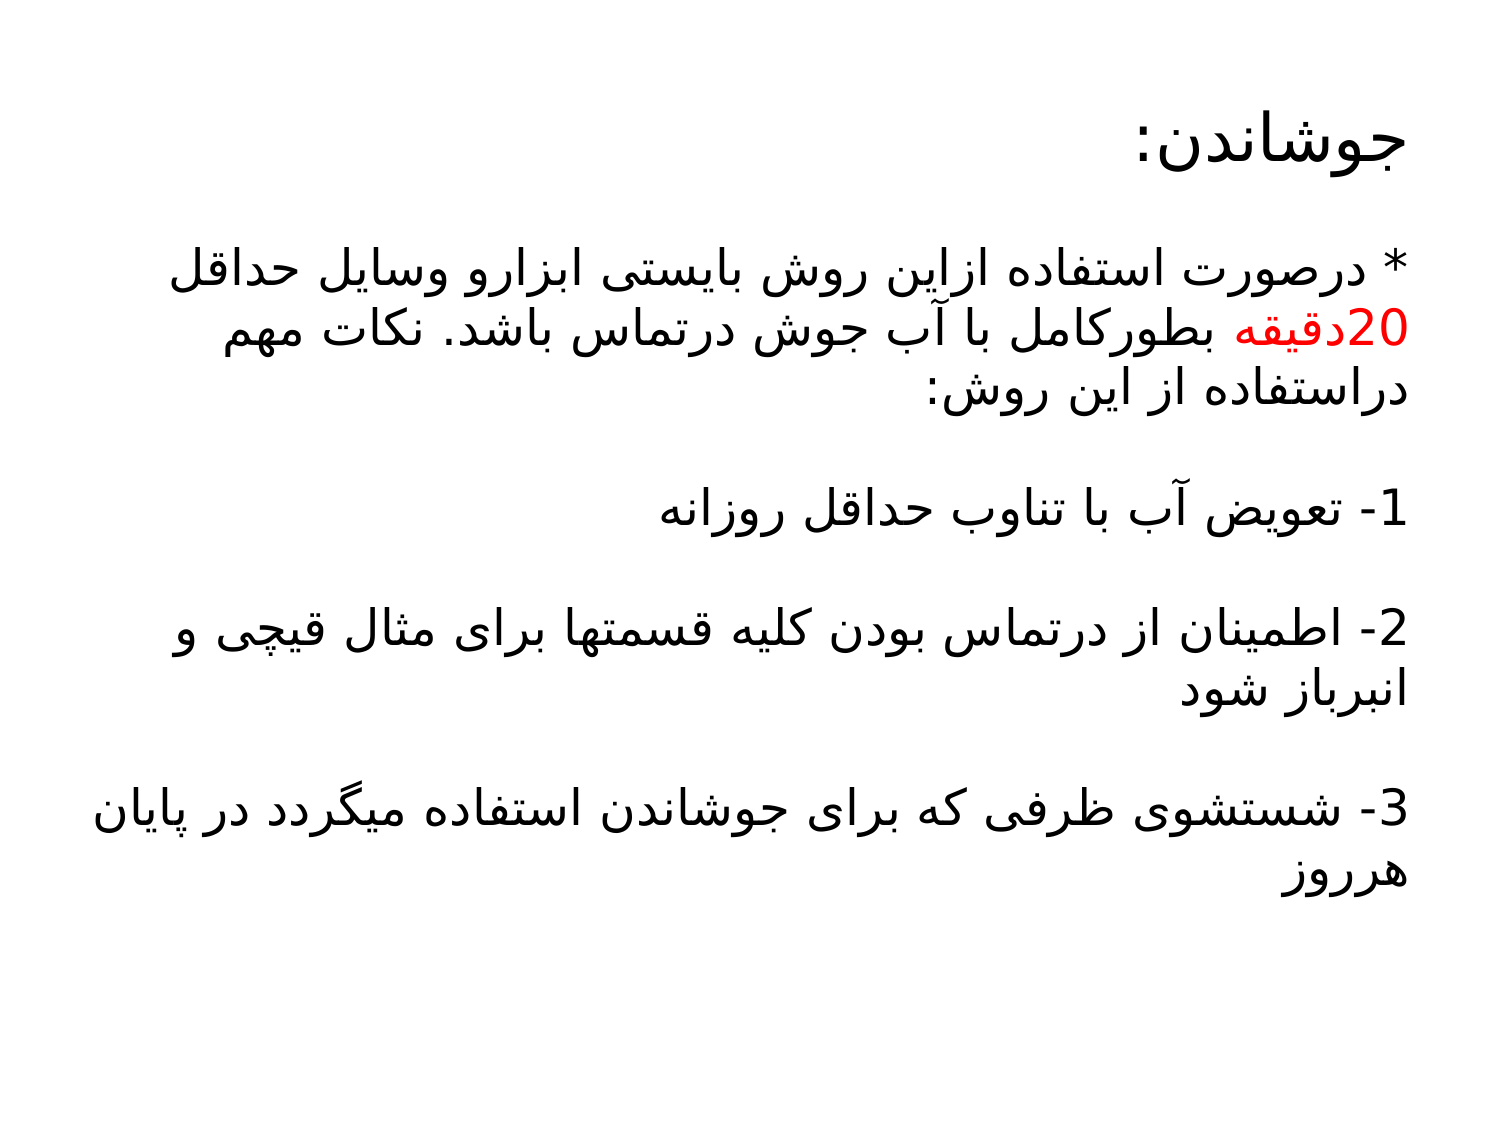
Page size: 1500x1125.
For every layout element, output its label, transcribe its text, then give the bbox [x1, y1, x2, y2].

title جوشاندن: * درصورت استفاده ازاین روش بایستی ابزارو وسایل حداقل 20دقیقه بطورکامل با آب جوش درتماس باشد. نکات مهم دراستفاده از این روش: 1- تعویض آب با تناوب حداقل روزانه 2- اطمینان از درتماس بودن کلیه قسمتها برای مثال قیچی و انبرباز شود 3- شستشوی ظرفی که برای جوشاندن استفاده میگردد در پایان هرروز [75, 45, 1425, 1125]
